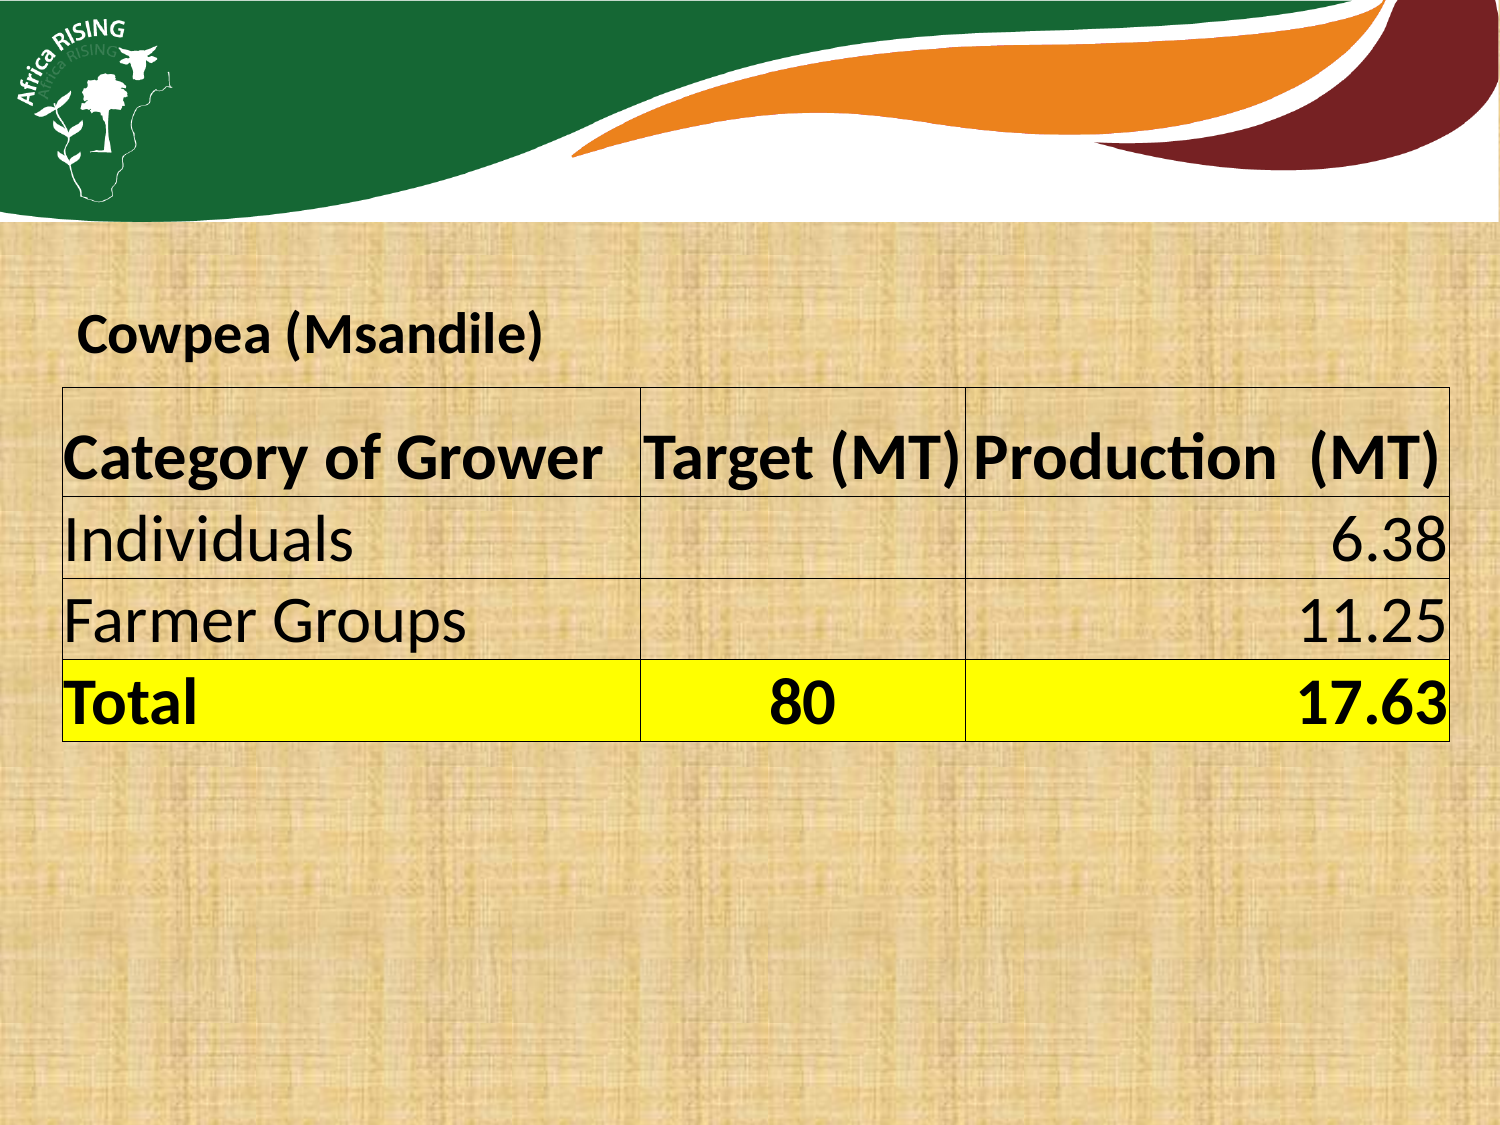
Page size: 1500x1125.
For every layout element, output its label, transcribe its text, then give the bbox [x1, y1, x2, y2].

table_cell 11.25 [966, 579, 1449, 659]
table_cell [641, 497, 965, 578]
table_cell 6.38 [966, 497, 1449, 578]
table_header Production (MT) [966, 388, 1449, 496]
table_cell 80 [641, 660, 965, 741]
table_cell Total [63, 660, 640, 741]
table_header Target (MT) [641, 388, 965, 496]
table_header Category of Grower [63, 388, 640, 496]
picture [0, 0, 1500, 1125]
table_cell 17.63 [966, 660, 1449, 741]
table_cell Farmer Groups [63, 579, 640, 659]
text_box Cowpea (Msandile) [62, 287, 663, 373]
table_cell Individuals [63, 497, 640, 578]
table_cell [641, 579, 965, 659]
